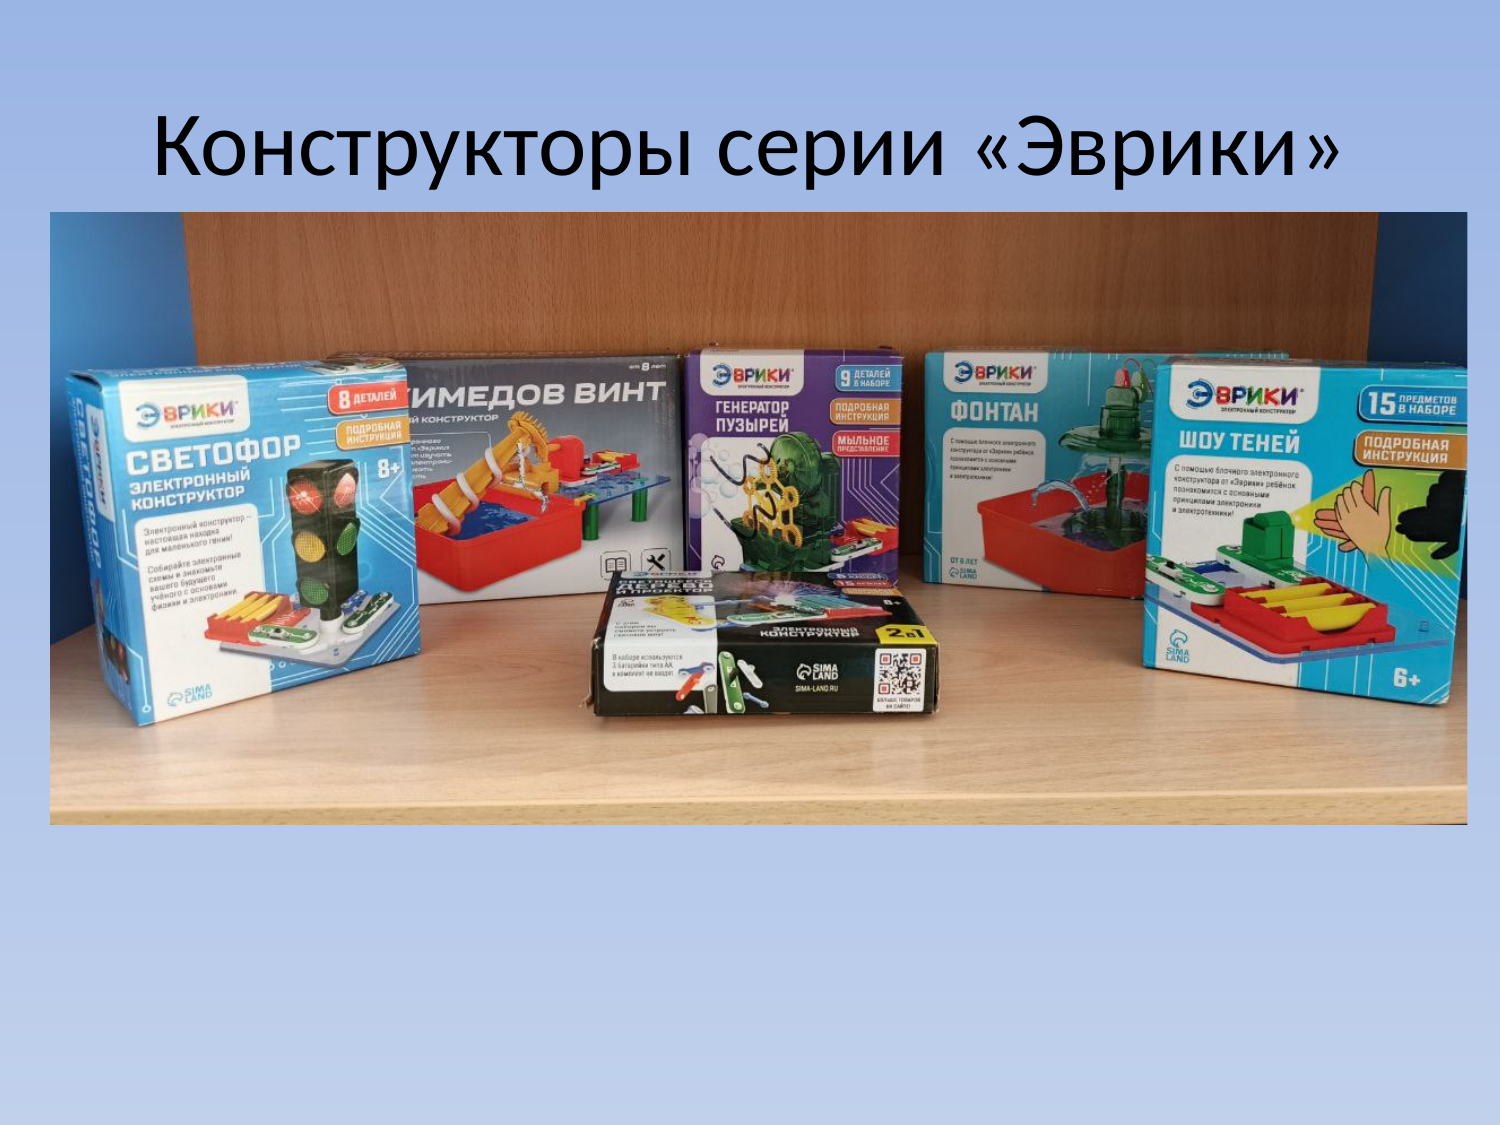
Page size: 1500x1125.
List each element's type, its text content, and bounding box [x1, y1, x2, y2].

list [49, 212, 1468, 826]
title Конструкторы серии «Эврики» [75, 45, 1425, 210]
